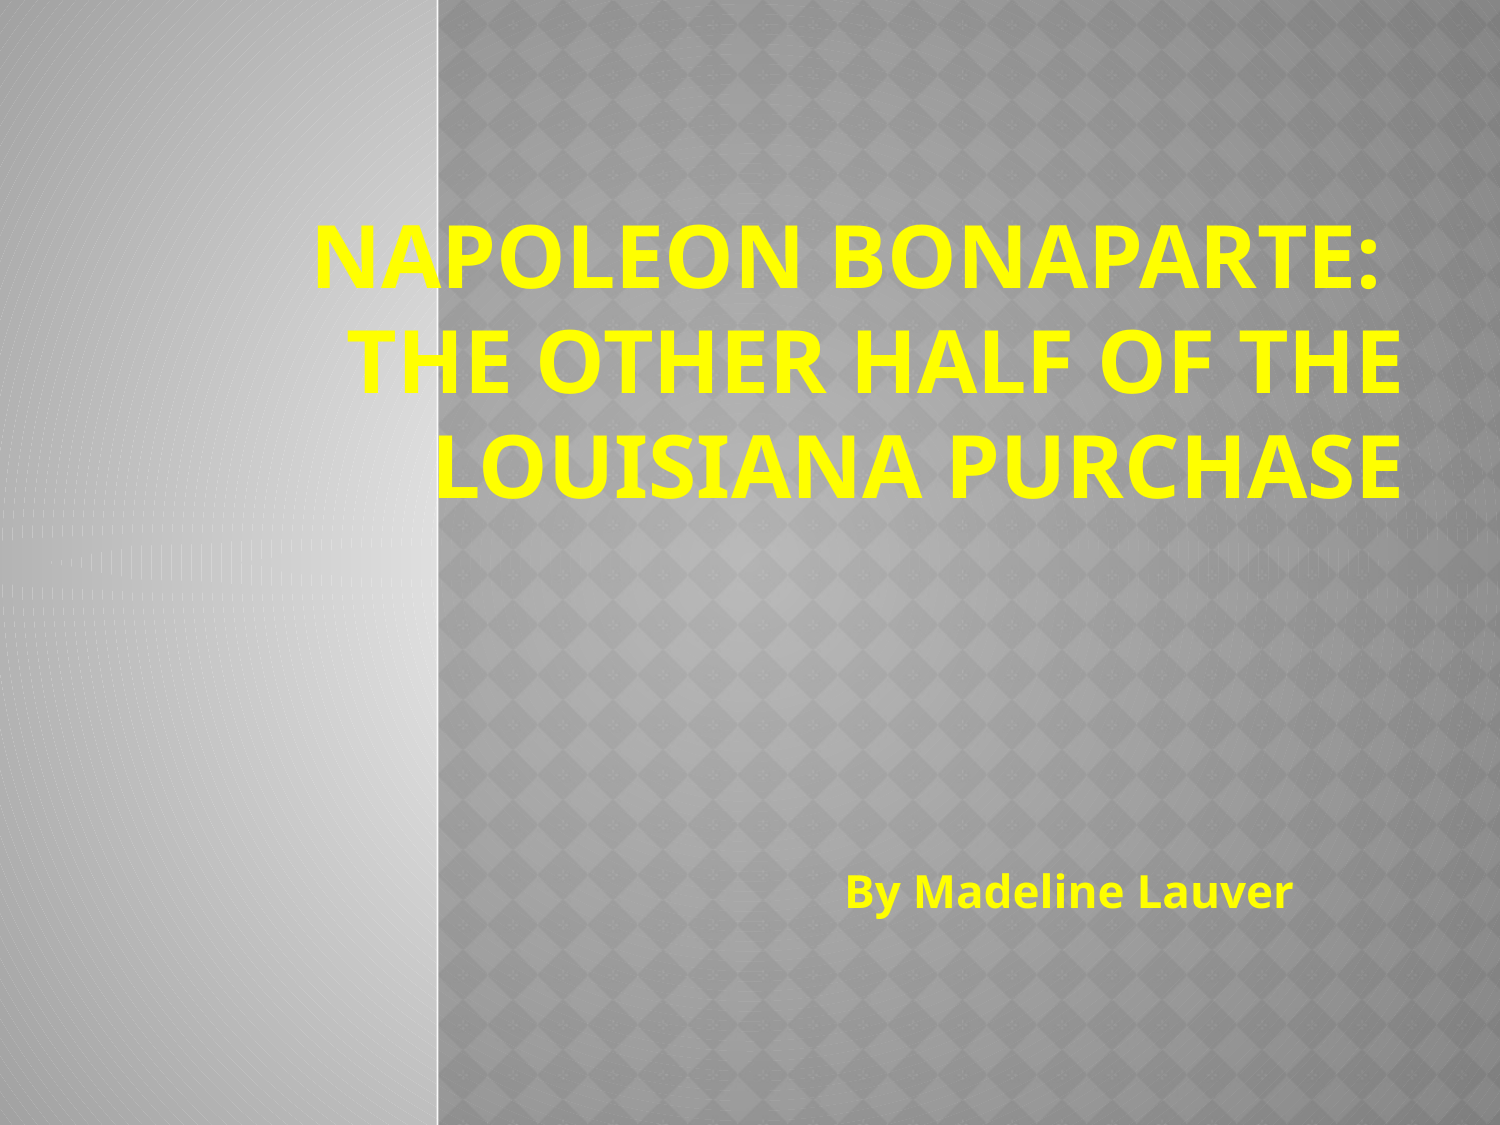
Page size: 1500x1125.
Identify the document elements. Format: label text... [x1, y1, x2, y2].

subtitle By Madeline Lauver [462, 862, 1302, 1044]
title Napoleon Bonaparte: The Other Half of the Louisiana Purchase [137, 162, 1413, 516]
